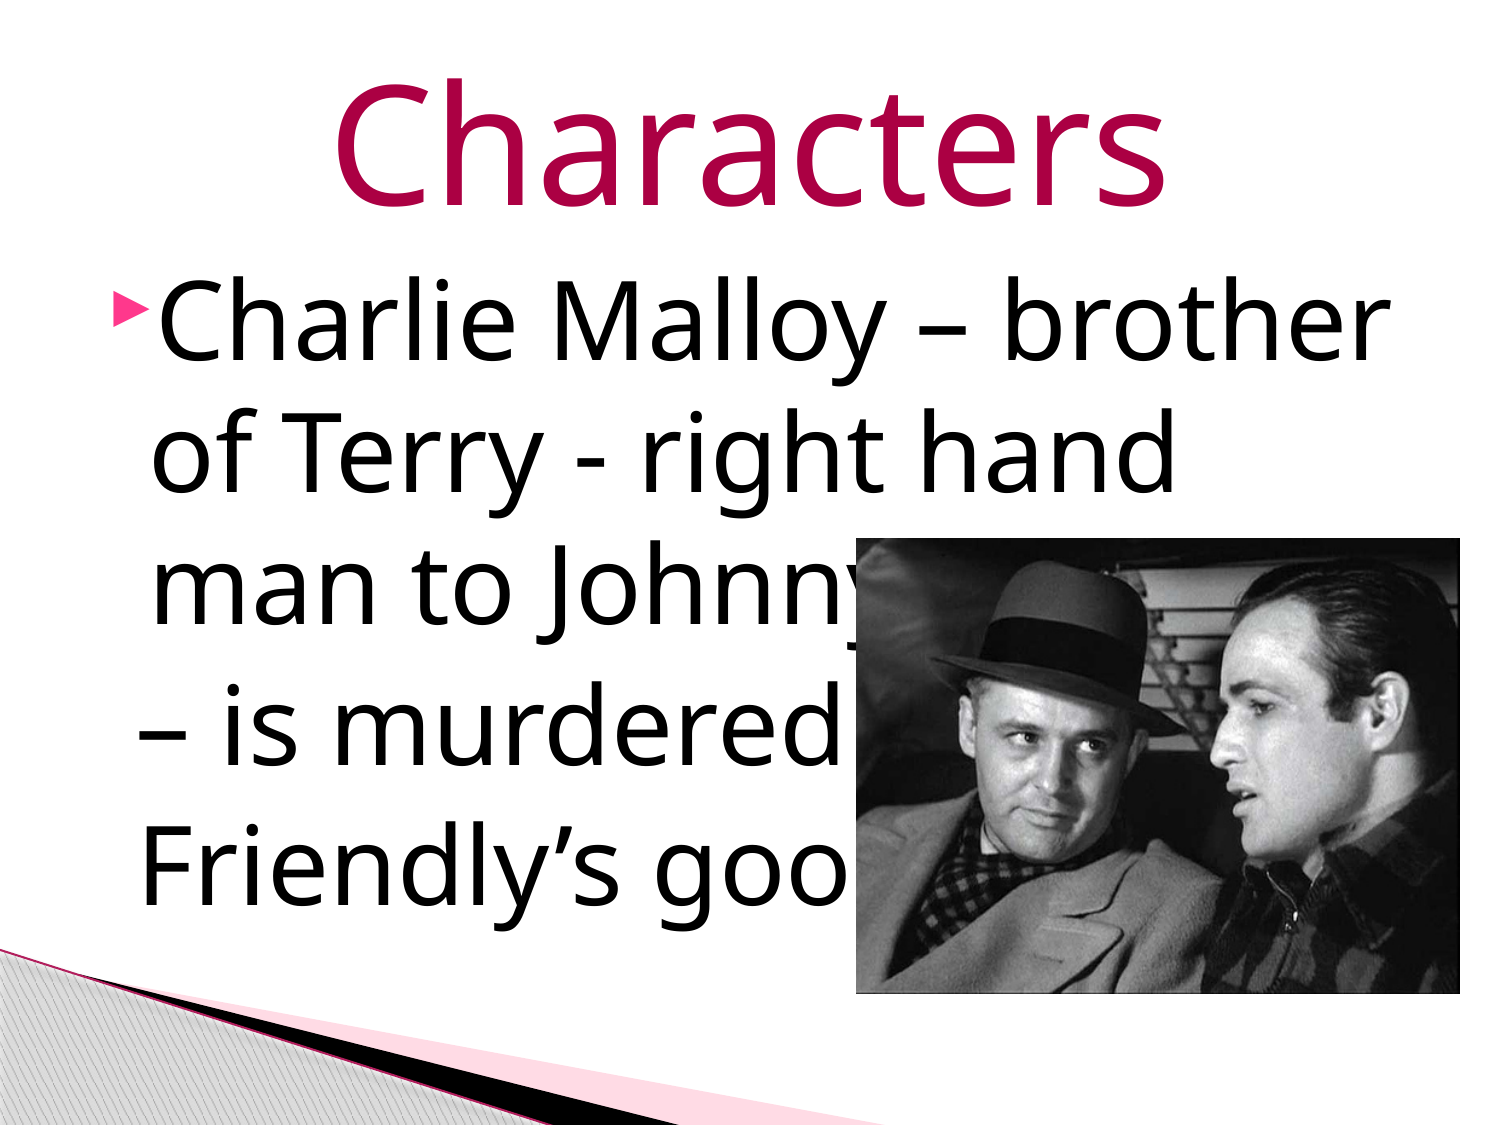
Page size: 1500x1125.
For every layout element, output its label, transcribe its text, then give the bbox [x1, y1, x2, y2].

picture [856, 538, 1460, 995]
list Charlie Malloy – brother of Terry - right hand man to Johnny Friendly – is murdered by Friendly’s goons. [75, 243, 1425, 986]
title Characters [75, 45, 1425, 233]
